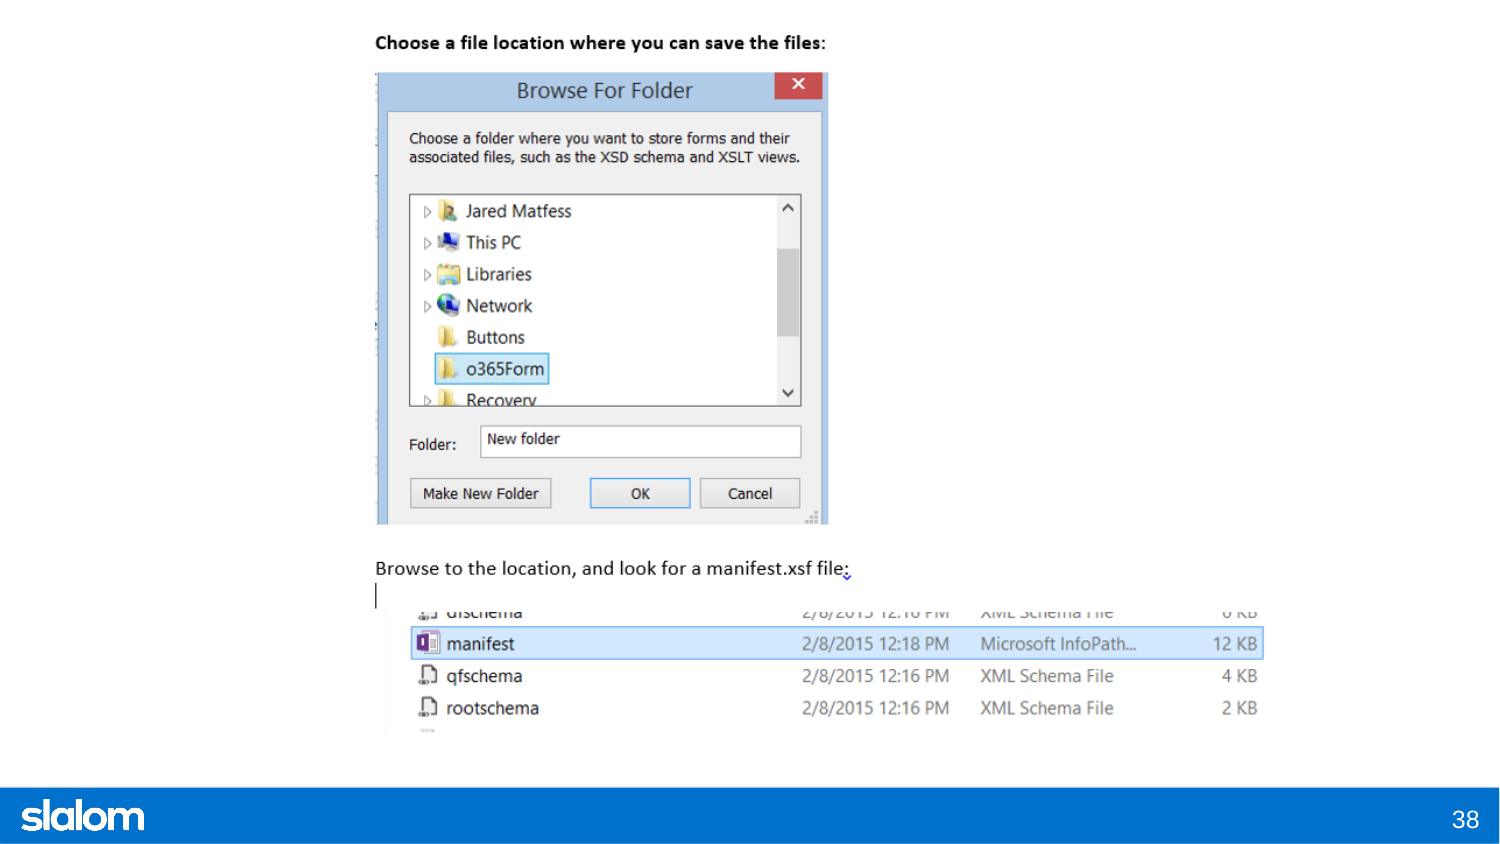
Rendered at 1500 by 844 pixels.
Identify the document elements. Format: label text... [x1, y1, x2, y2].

picture [352, 20, 1321, 752]
slide_number 38 [1144, 806, 1495, 831]
picture [21, 799, 144, 831]
